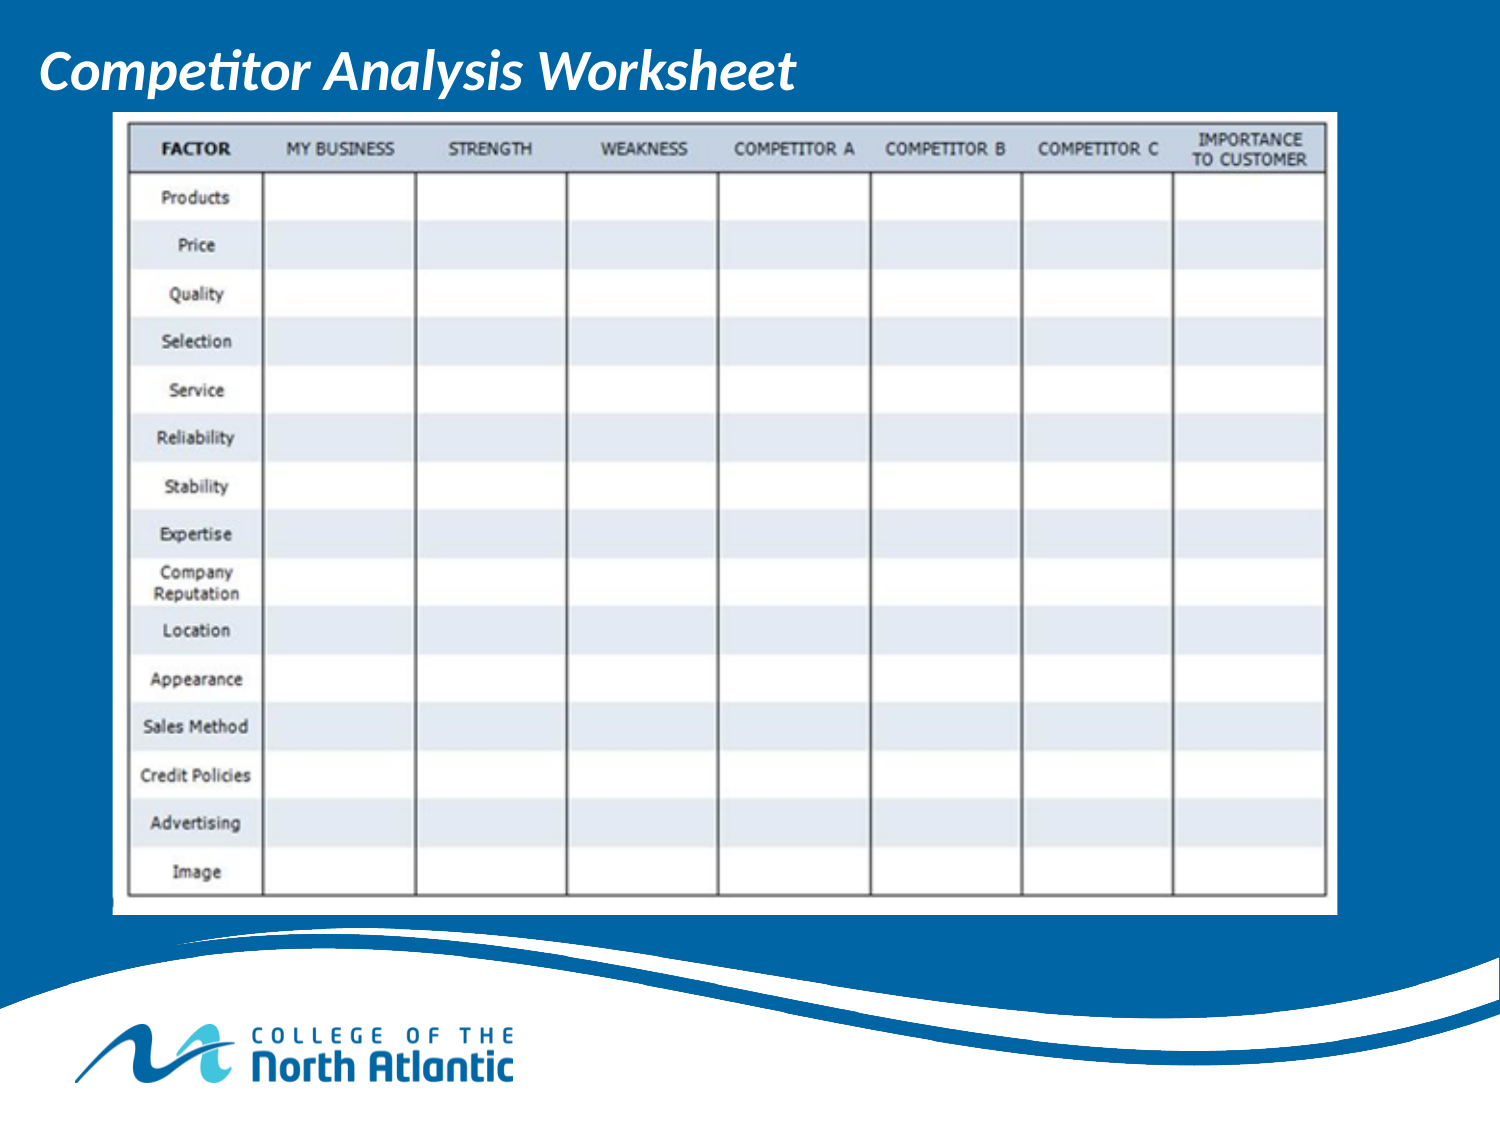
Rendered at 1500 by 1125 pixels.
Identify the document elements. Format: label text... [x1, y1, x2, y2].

list Competitor Analysis Worksheet [24, 24, 1463, 663]
picture [0, 928, 1500, 1125]
picture [112, 112, 1338, 915]
